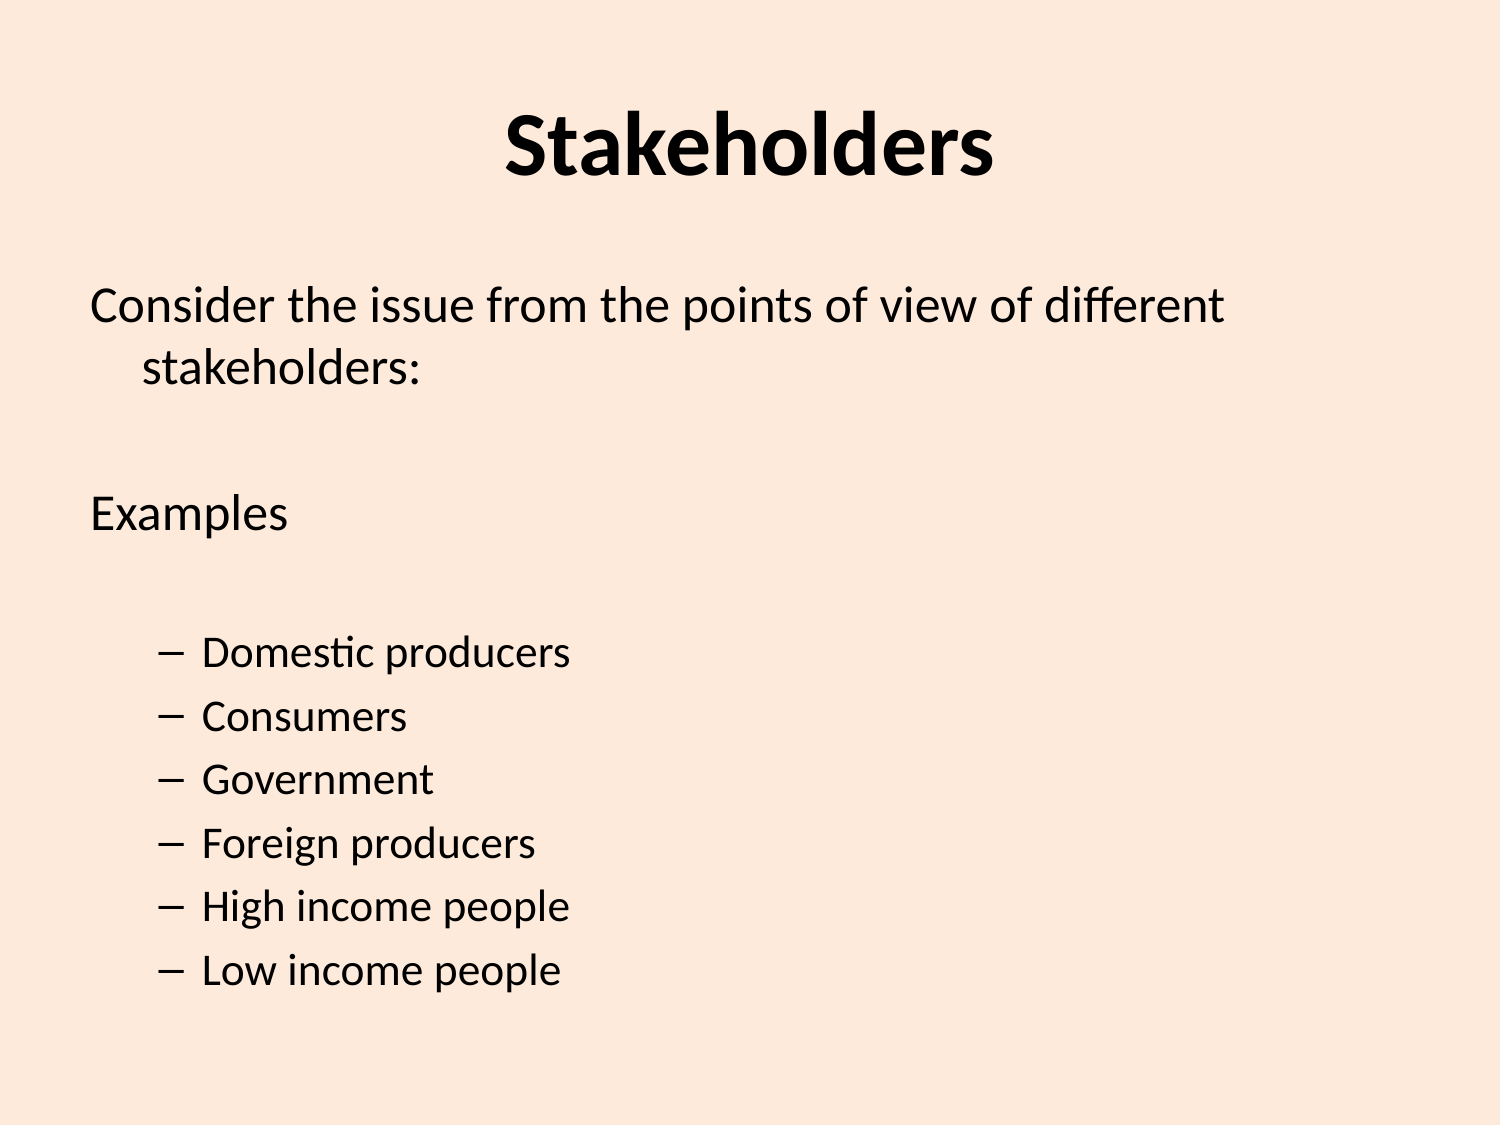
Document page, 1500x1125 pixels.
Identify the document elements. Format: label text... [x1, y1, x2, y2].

list Consider the issue from the points of view of different stakeholders: Examples Domestic producers Consumers Government Foreign producers High income people Low income people [75, 262, 1425, 1005]
title Stakeholders [75, 45, 1425, 233]
